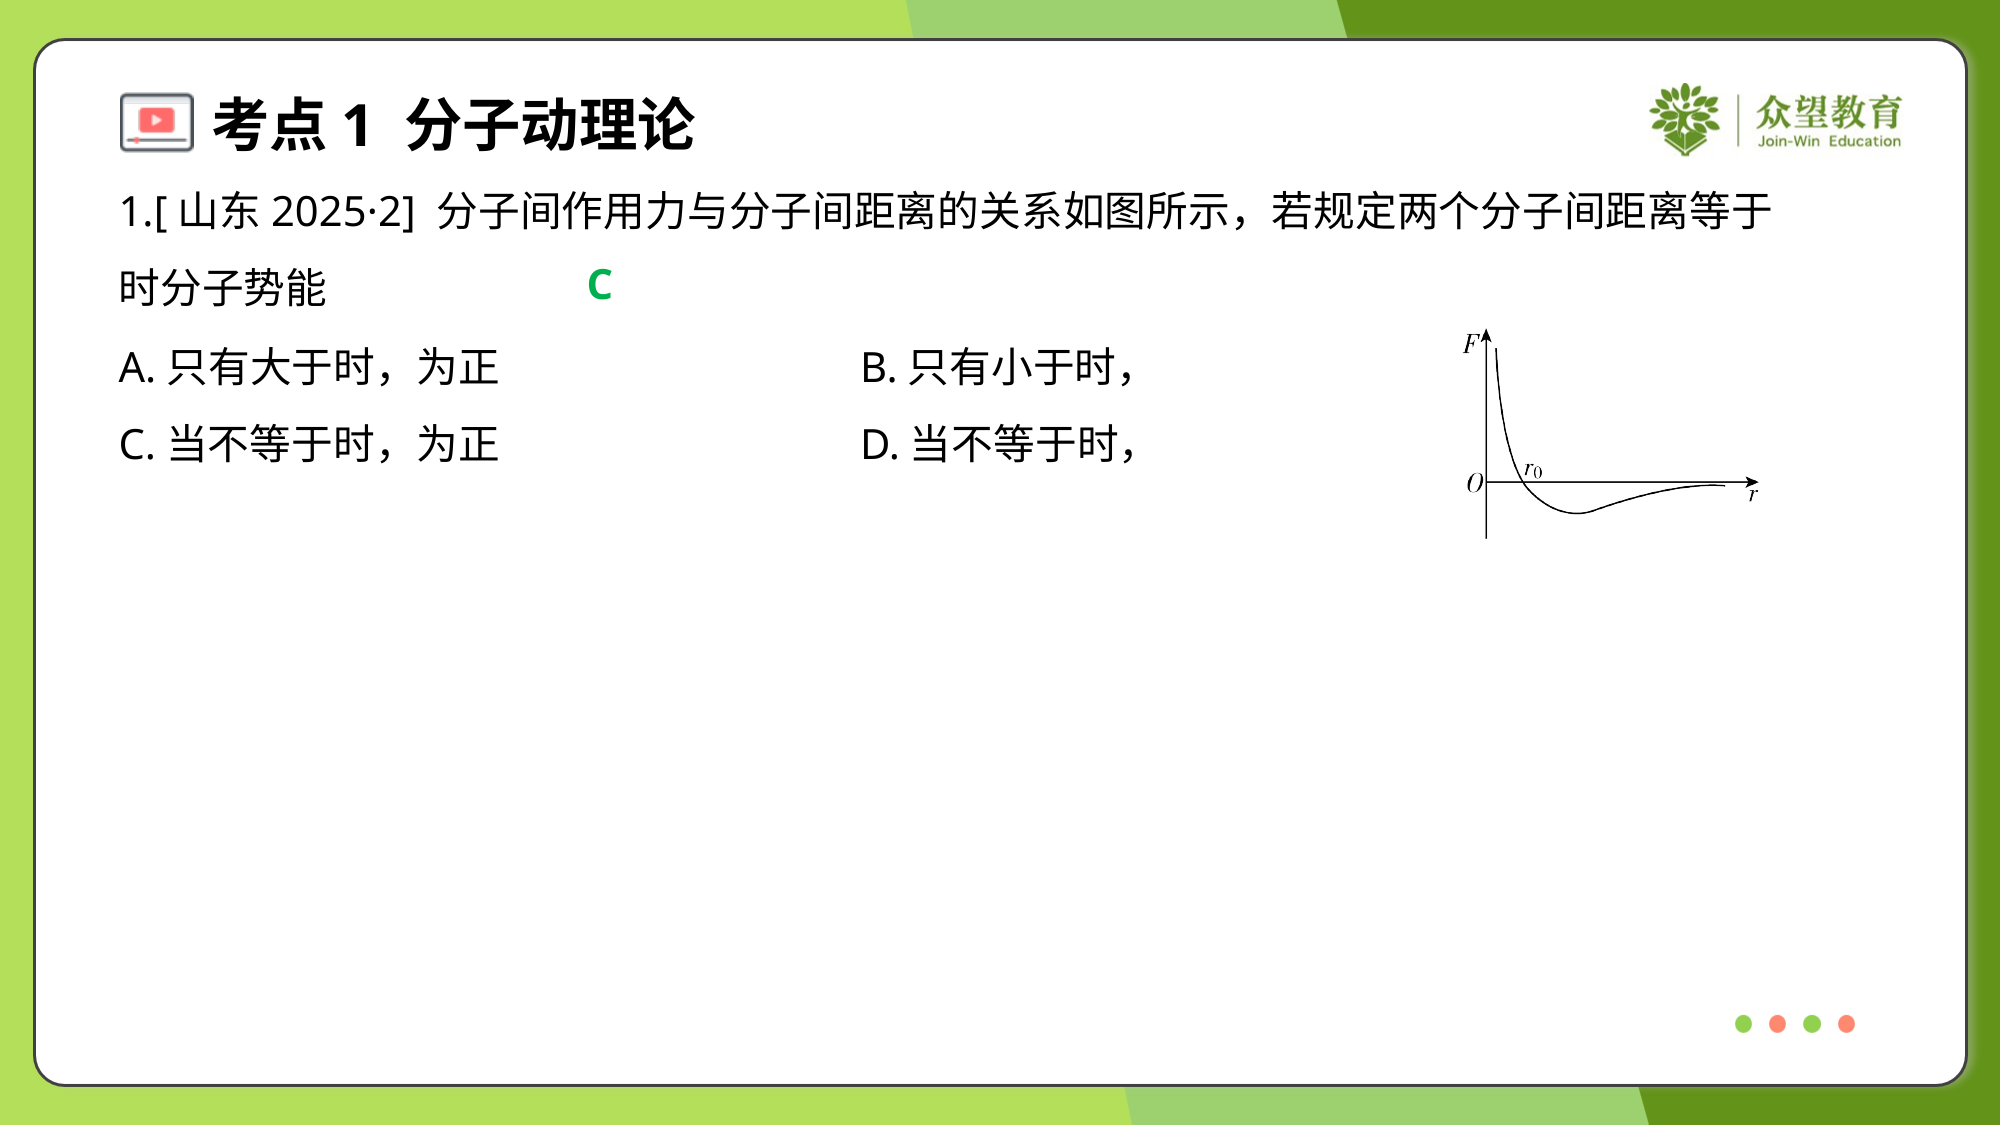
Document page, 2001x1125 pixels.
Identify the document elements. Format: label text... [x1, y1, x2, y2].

text_box C [570, 231, 630, 300]
picture [0, 0, 2000, 1125]
